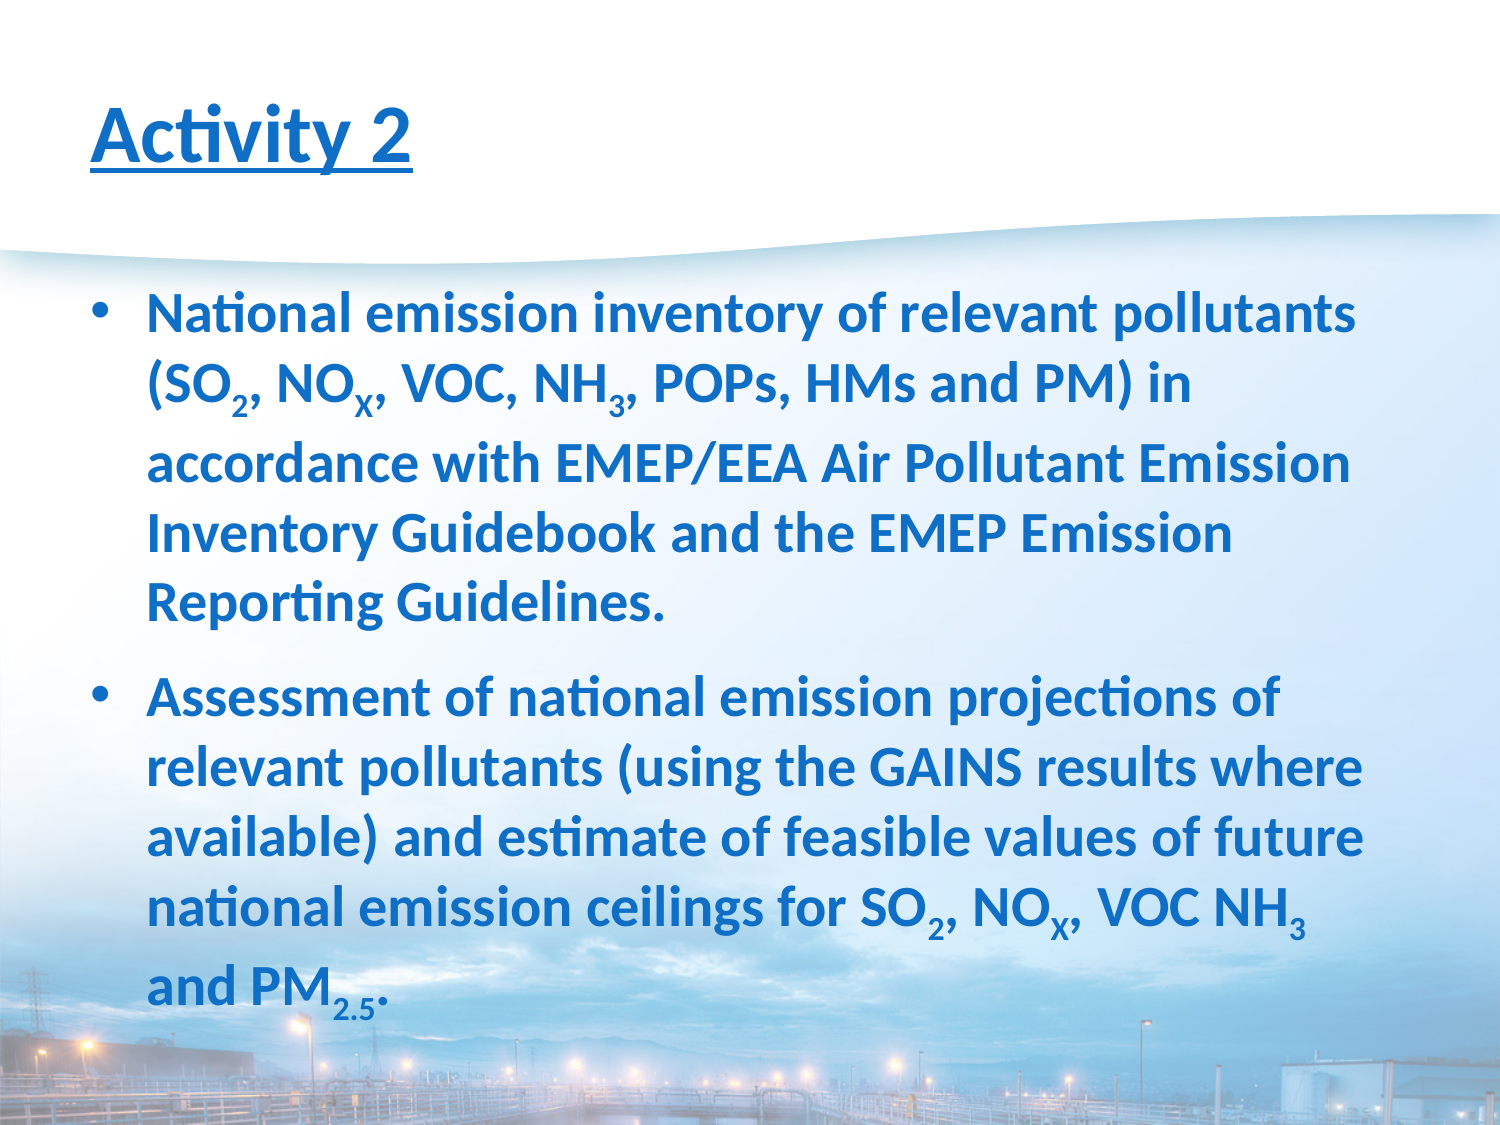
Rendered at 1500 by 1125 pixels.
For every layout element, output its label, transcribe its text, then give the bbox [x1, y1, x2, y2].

title Activity 2 [75, 45, 1483, 233]
list National emission inventory of relevant pollutants (SO2, NOX, VOC, NH3, POPs, HMs and PM) in accordance with EMEP/EEA Air Pollutant Emission Inventory Guidebook and the EMEP Emission Reporting Guidelines. Assessment of national emission projections of relevant pollutants (using the GAINS results where available) and estimate of feasible values of future national emission ceilings for SO2, NOX, VOC NH3 and PM2.5. [75, 267, 1425, 1047]
picture [0, 215, 1500, 1125]
